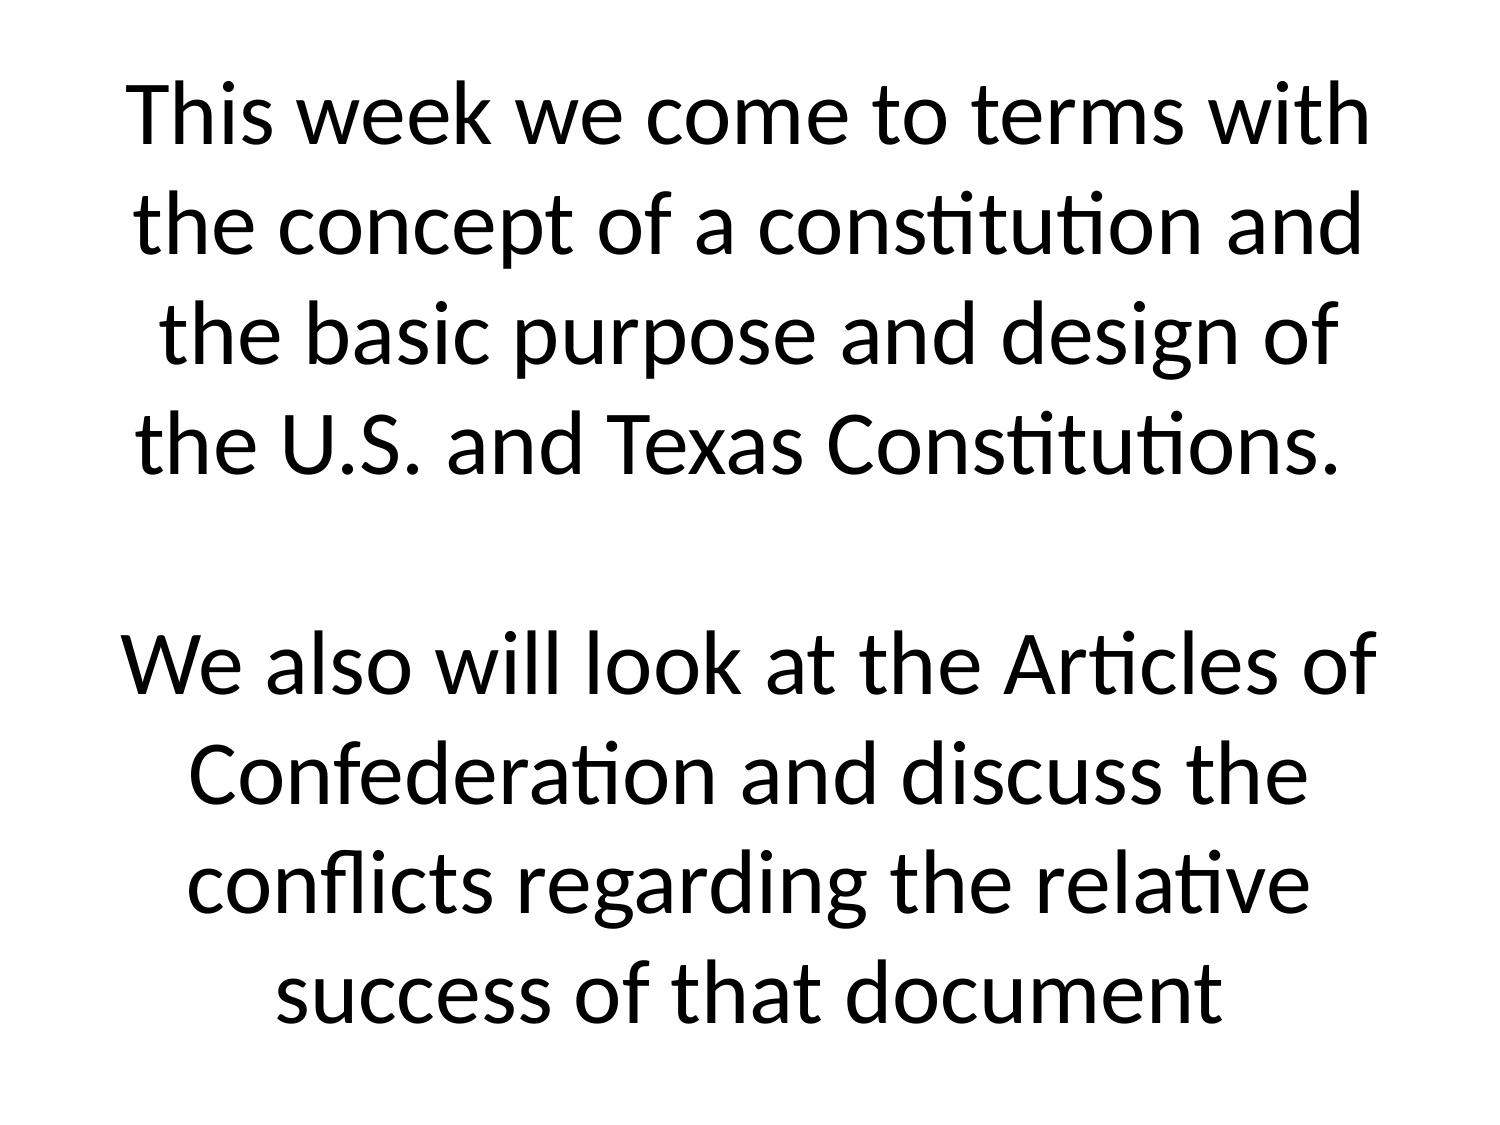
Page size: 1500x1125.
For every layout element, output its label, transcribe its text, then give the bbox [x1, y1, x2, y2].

title This week we come to terms with the concept of a constitution and the basic purpose and design of the U.S. and Texas Constitutions. We also will look at the Articles of Confederation and discuss the conflicts regarding the relative success of that document [75, 45, 1425, 1050]
